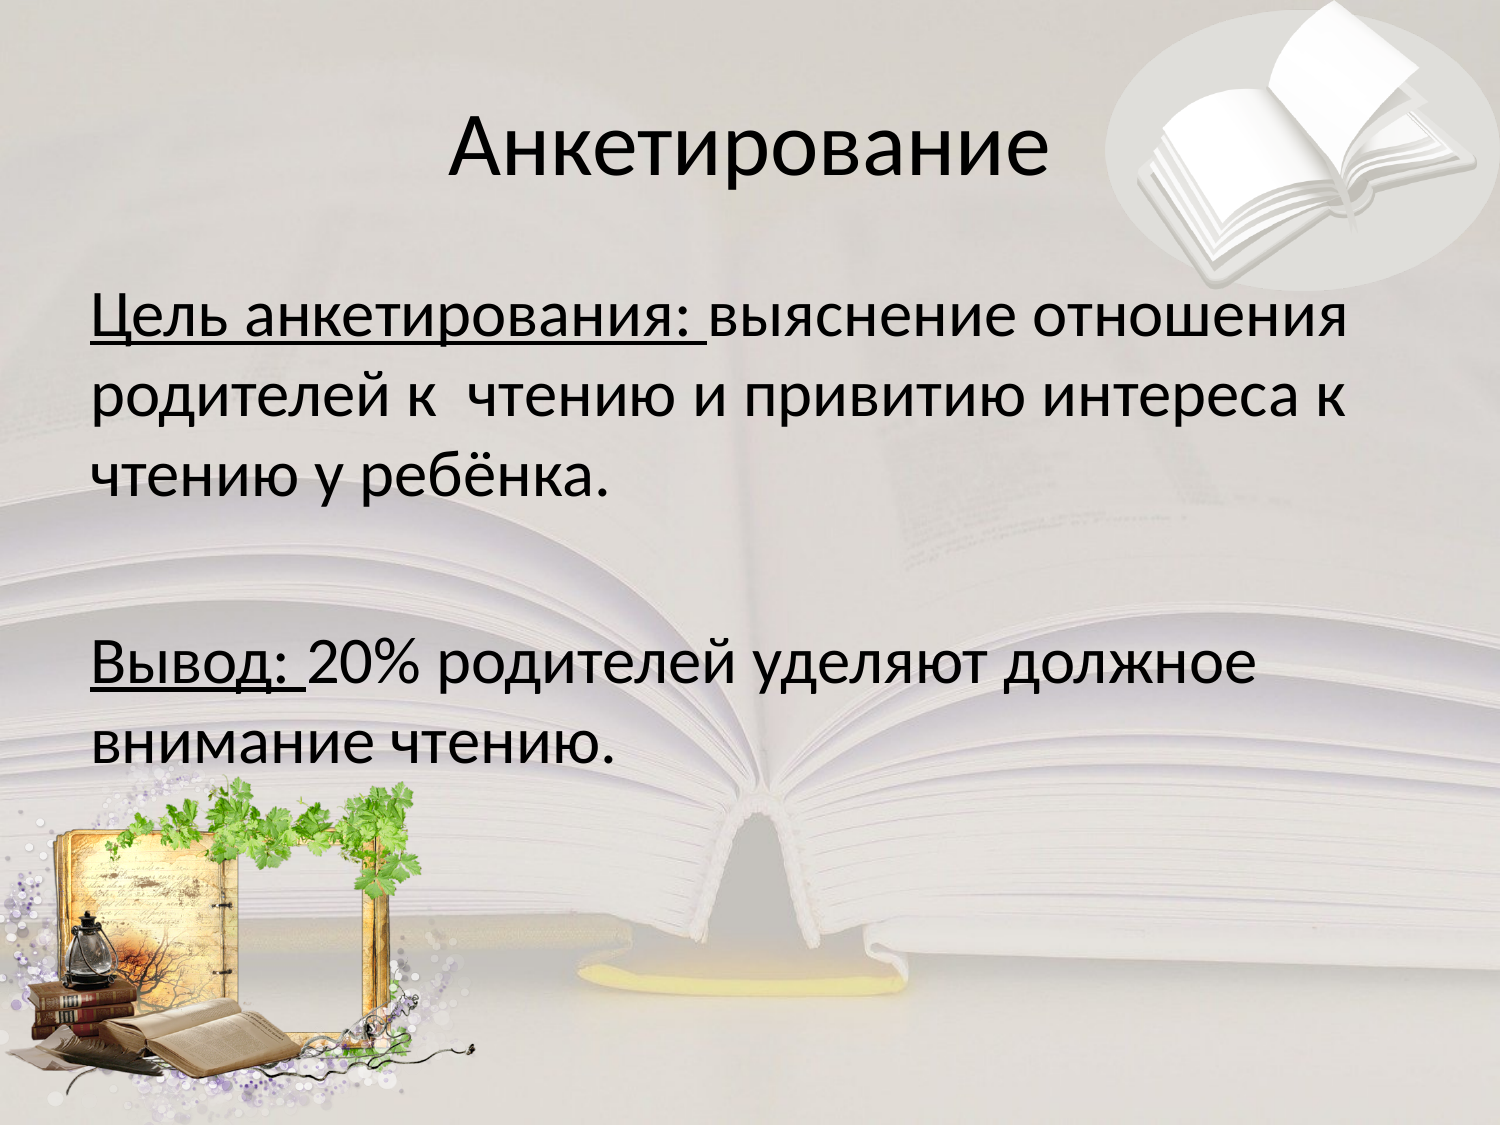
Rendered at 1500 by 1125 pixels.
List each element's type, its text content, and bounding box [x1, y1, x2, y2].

picture [0, 0, 1500, 1125]
list Цель анкетирования: выяснение отношения родителей к чтению и привитию интереса к чтению у ребёнка. Вывод: 20% родителей уделяют должное внимание чтению. [75, 262, 1425, 1005]
title Анкетирование [75, 45, 1425, 233]
